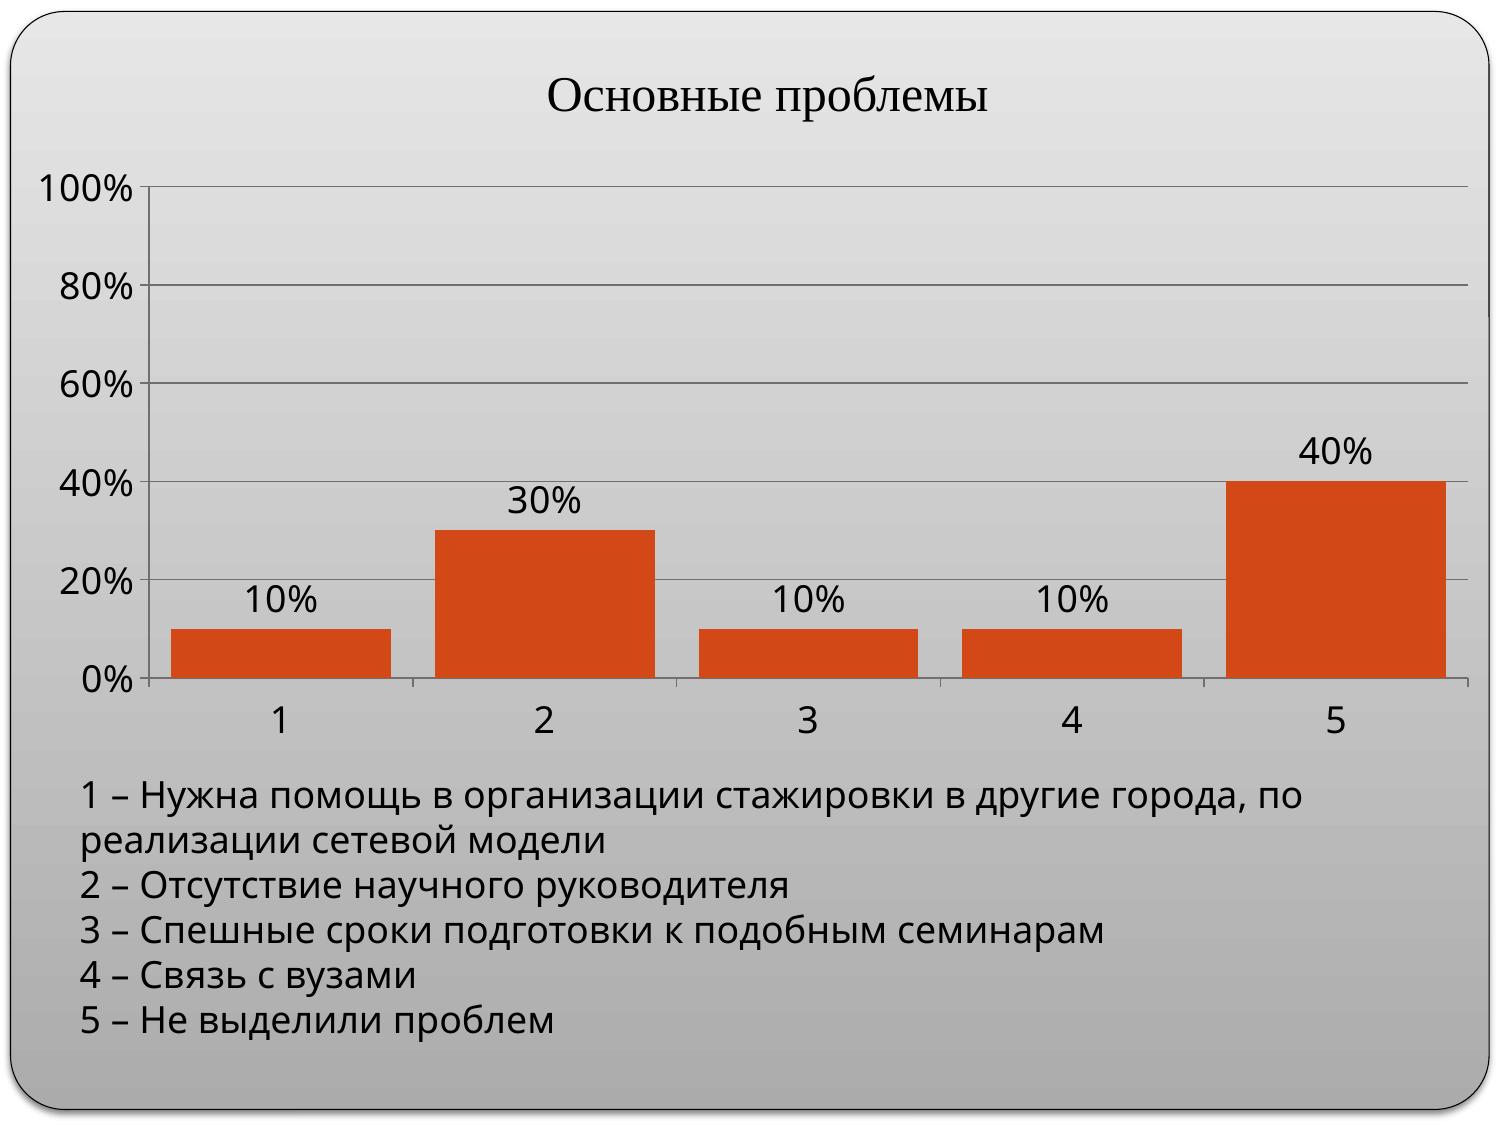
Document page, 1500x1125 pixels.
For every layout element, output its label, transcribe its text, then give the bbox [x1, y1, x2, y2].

text_box Основные проблемы [88, 54, 1447, 130]
text_box 1 – Нужна помощь в организации стажировки в другие города, по реализации сетевой модели 2 – Отсутствие научного руководителя 3 – Спешные сроки подготовки к подобным семинарам 4 – Связь с вузами 5 – Не выделили проблем [64, 763, 1471, 1048]
chart [29, 160, 1471, 752]
